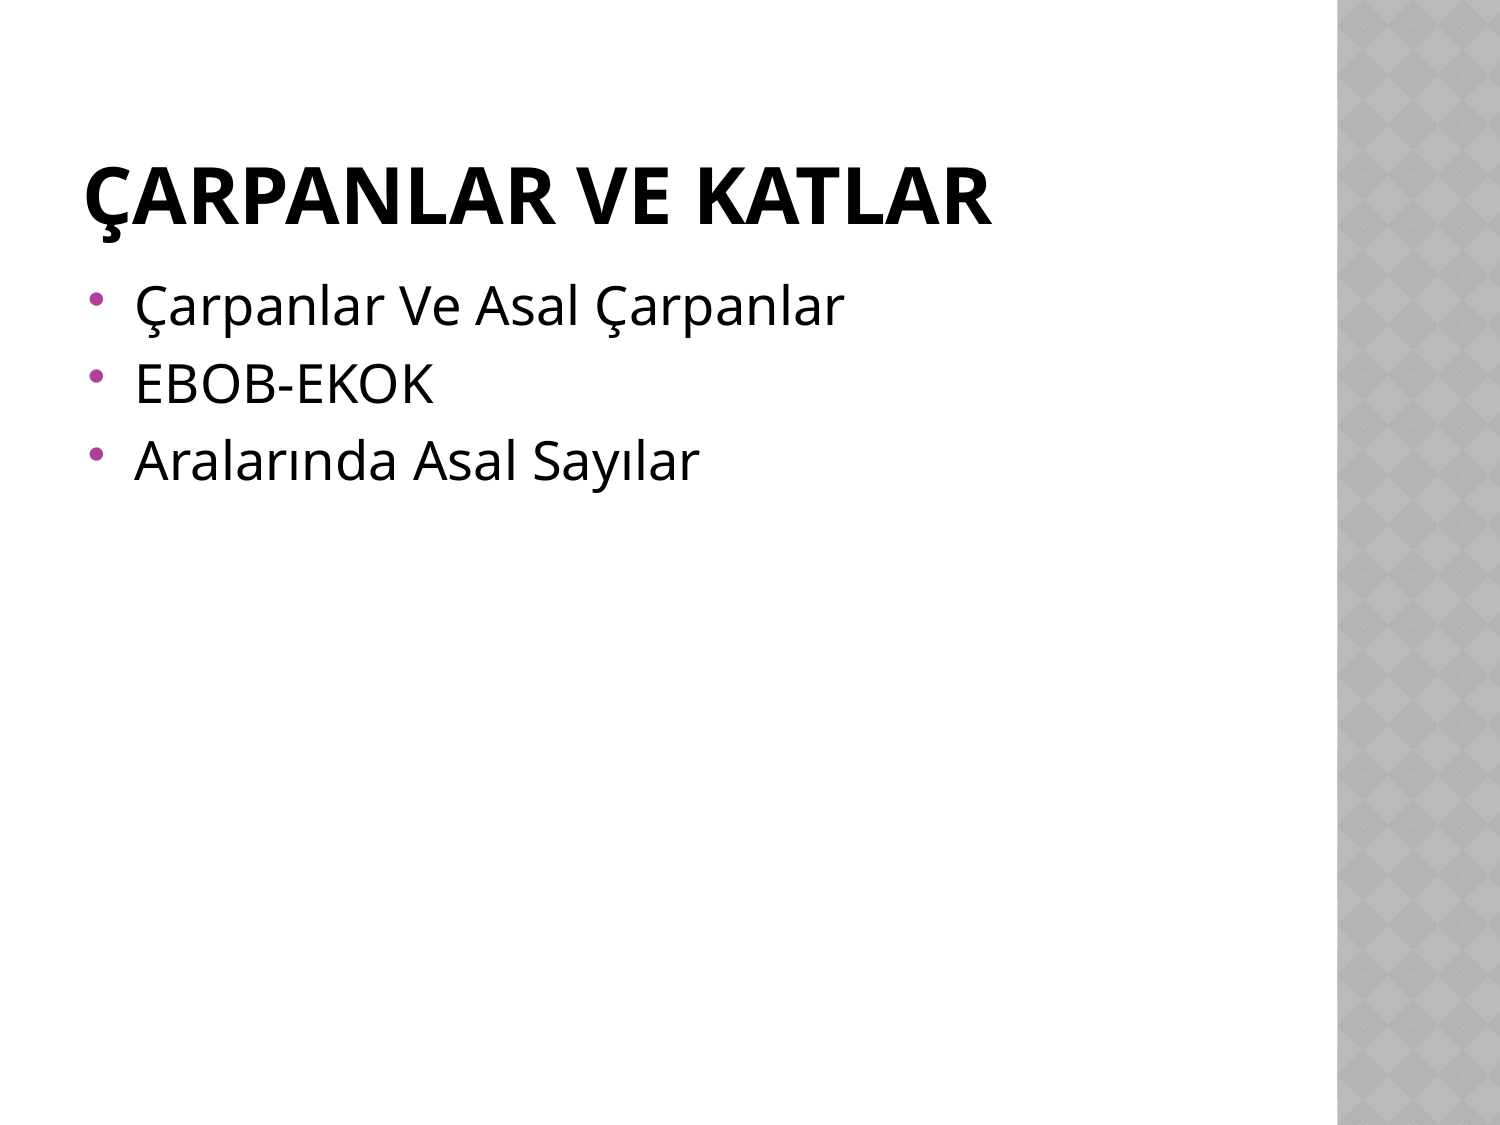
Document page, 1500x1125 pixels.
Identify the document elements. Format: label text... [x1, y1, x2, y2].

list Çarpanlar Ve Asal Çarpanlar EBOB-EKOK Aralarında Asal Sayılar [75, 264, 1263, 1059]
title ÇARPANLAR VE KATLAR [75, 52, 1263, 240]
